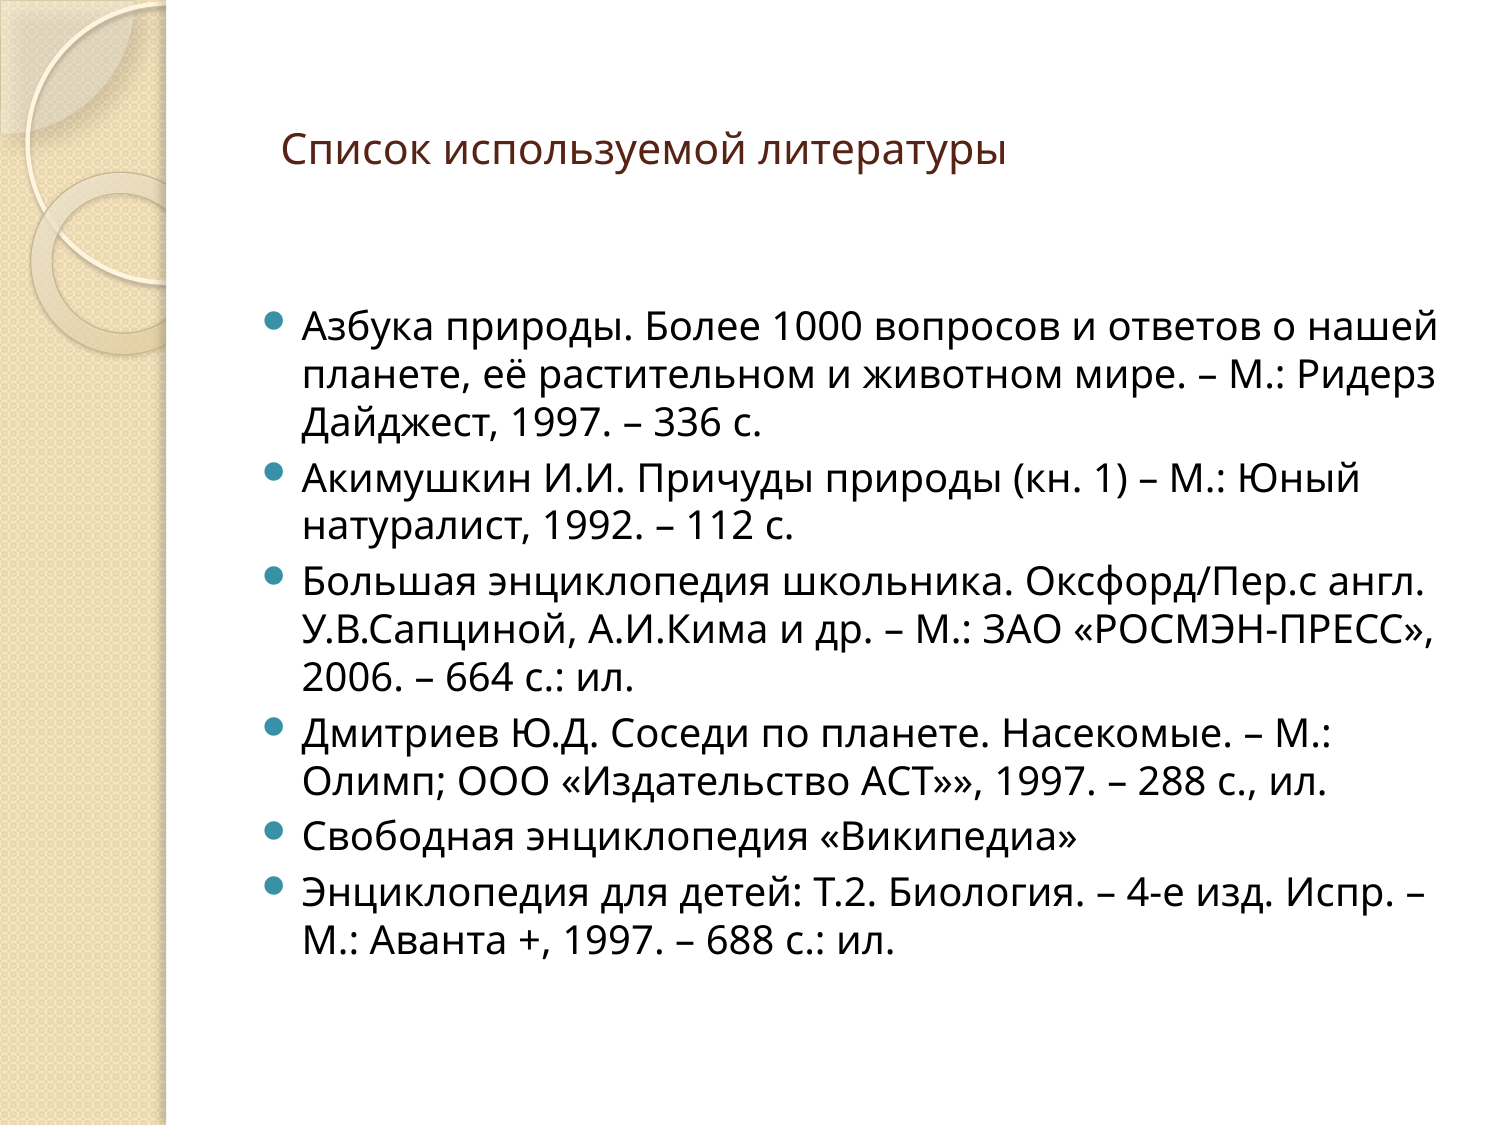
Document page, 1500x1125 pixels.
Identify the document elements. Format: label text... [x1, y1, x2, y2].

list Азбука природы. Более 1000 вопросов и ответов о нашей планете, её растительном и животном мире. – М.: Ридерз Дайджест, 1997. – 336 с. Акимушкин И.И. Причуды природы (кн. 1) – М.: Юный натуралист, 1992. – 112 с. Большая энциклопедия школьника. Оксфорд/Пер.с англ. У.В.Сапциной, А.И.Кима и др. – М.: ЗАО «РОСМЭН-ПРЕСС», 2006. – 664 с.: ил. Дмитриев Ю.Д. Соседи по планете. Насекомые. – М.: Олимп; ООО «Издательство АСТ»», 1997. – 288 с., ил. Свободная энциклопедия «Википедиа» Энциклопедия для детей: Т.2. Биология. – 4-е изд. Испр. – М.: Аванта +, 1997. – 688 с.: ил. [235, 237, 1466, 1025]
title Список используемой литературы [265, 113, 1466, 233]
